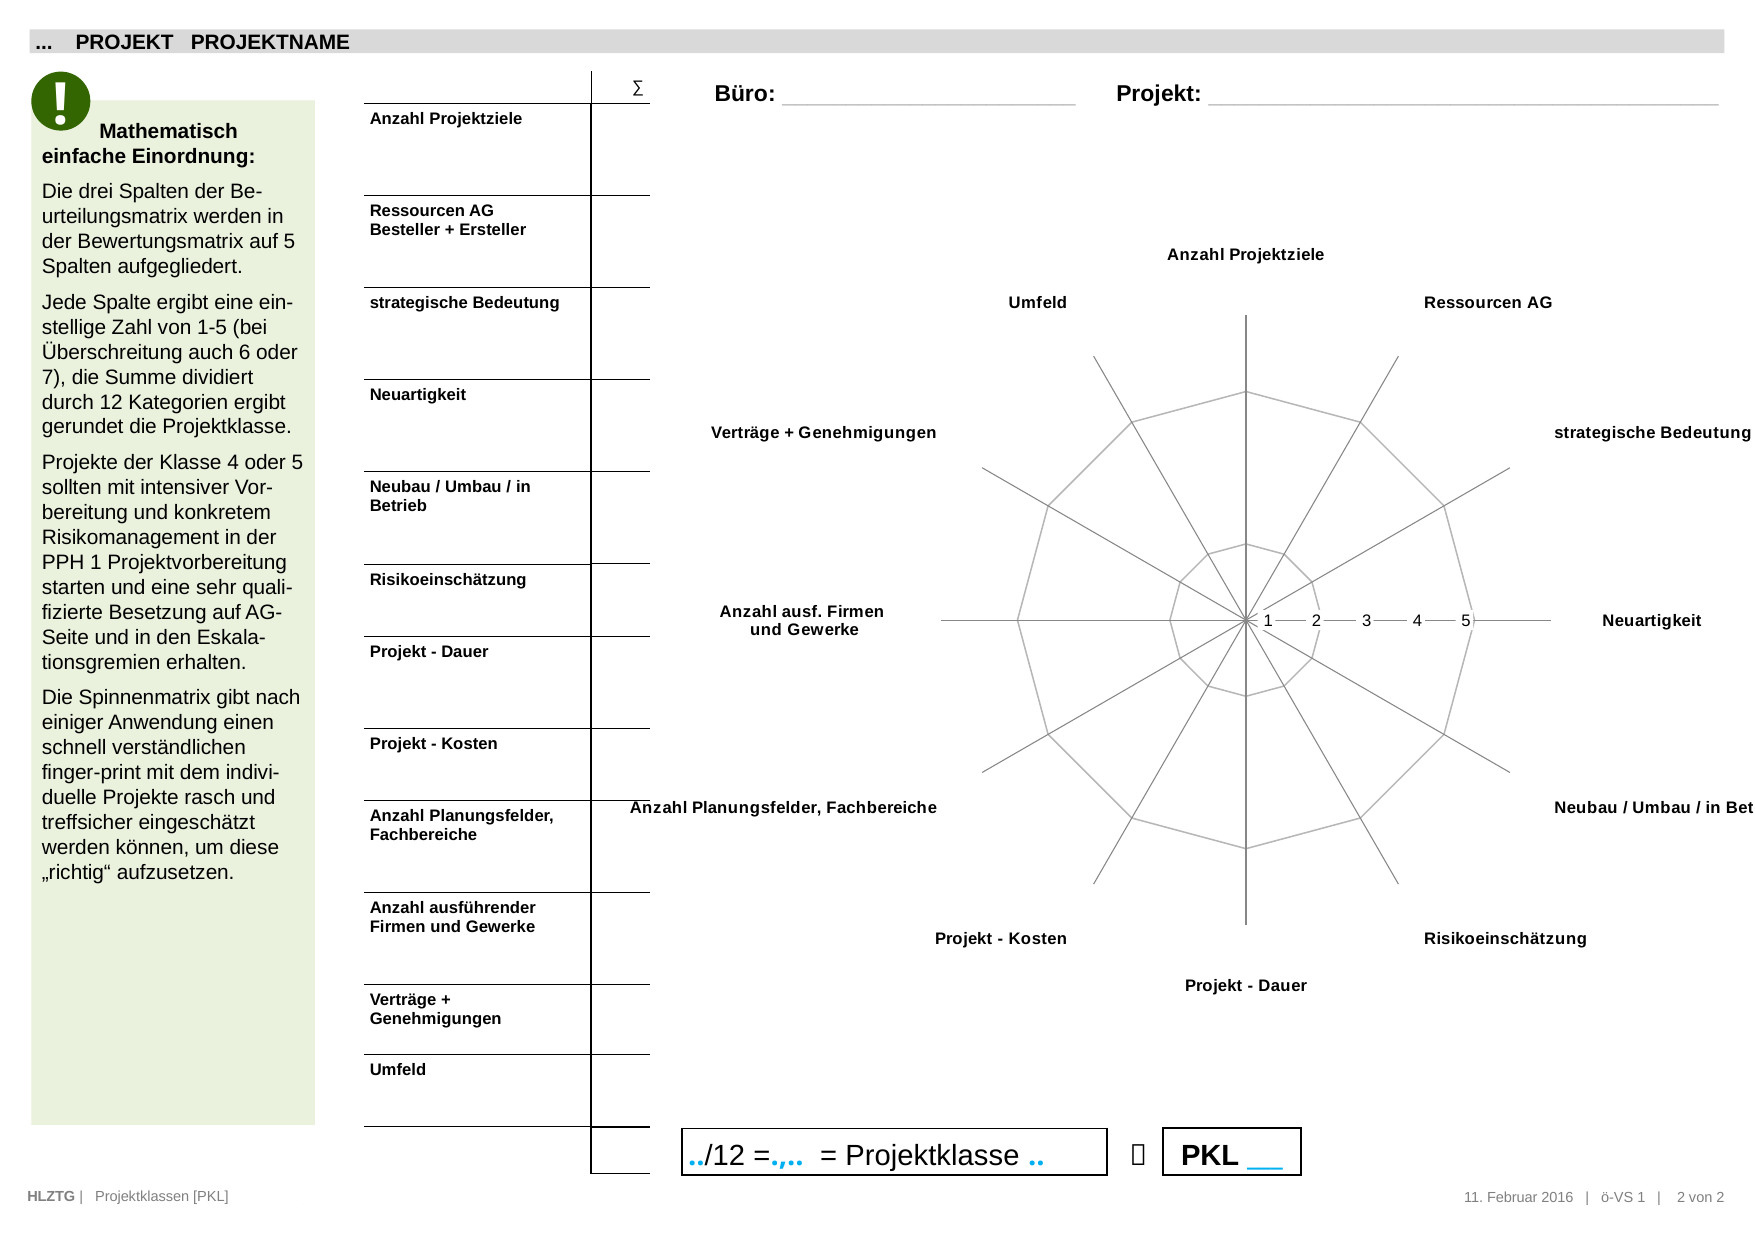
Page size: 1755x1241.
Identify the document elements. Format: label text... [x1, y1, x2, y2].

table_cell [592, 288, 600, 379]
table_cell [592, 1128, 650, 1173]
table_cell [592, 985, 650, 1054]
table_cell [592, 472, 600, 563]
text_box Büro: _______________________ [699, 70, 1102, 113]
table_cell Ressourcen AG Besteller + Ersteller [364, 196, 590, 287]
table_header ../12 =.,.. = Projektklasse .. [683, 1129, 1106, 1174]
table_cell [592, 729, 600, 800]
table_cell [592, 104, 650, 195]
table_cell [592, 637, 600, 728]
chart [605, 218, 1755, 1022]
table_header Anzahl Projektziele [364, 104, 590, 195]
text_box HLZTG | Projektklassen [PKL] [27, 1187, 984, 1205]
table_cell Projekt - Dauer [364, 637, 590, 728]
text_box Projekt: ________________________________________ [1102, 70, 1755, 113]
table_header ∑ [592, 71, 650, 103]
text_box Mathematisch einfache Einordnung: Die drei Spalten der Be-urteilungsmatrix werden in der Bewertungsmatrix auf 5 Spalten aufgegliedert. Jede Spalte ergibt eine ein-stellige Zahl von 1-5 (bei Überschreitung auch 6 oder 7), die Summe dividiert durch 12 Kategorien ergibt gerundet die Projektklasse. Projekte der Klasse 4 oder 5 sollten mit intensiver Vor-bereitung und konkretem Risikomanagement in der PPH 1 Projektvorbereitung starten und eine sehr quali-fizierte Besetzung auf AG-Seite und in den Eskala-tionsgremien erhalten. Die Spinnenmatrix gibt nach einiger Anwendung einen schnell verständlichen finger-print mit dem indivi-duelle Projekte rasch und treffsicher eingeschätzt werden können, um diese „richtig“ aufzusetzen. [38, 110, 311, 1138]
table_cell strategische Bedeutung [364, 288, 590, 379]
text_box [90, 98, 317, 1127]
table_cell [592, 893, 600, 984]
table_header  [1113, 1128, 1162, 1175]
table_cell Verträge + Genehmigungen [364, 985, 590, 1054]
table_cell [592, 380, 600, 471]
table_header PKL ___ [1164, 1129, 1300, 1174]
table_cell Neuartigkeit [364, 380, 590, 471]
table_cell Neubau / Umbau / in Betrieb [364, 472, 590, 564]
text_box [29, 98, 38, 1127]
table_cell [592, 801, 600, 892]
table_cell Projekt - Kosten [364, 729, 590, 800]
table_cell [592, 1055, 650, 1126]
table_cell [592, 196, 650, 287]
table_cell Umfeld [364, 1055, 590, 1126]
table_cell Anzahl Planungsfelder, Fachbereiche [364, 801, 590, 892]
text_box ! [31, 71, 91, 120]
table_cell Anzahl ausführender Firmen und Gewerke [364, 893, 590, 984]
text_box 11. Februar 2016 | ö-VS 1 | 2 von 2 [1405, 1188, 1725, 1206]
table_cell Risikoeinschätzung [364, 565, 590, 636]
table_cell [592, 564, 600, 636]
